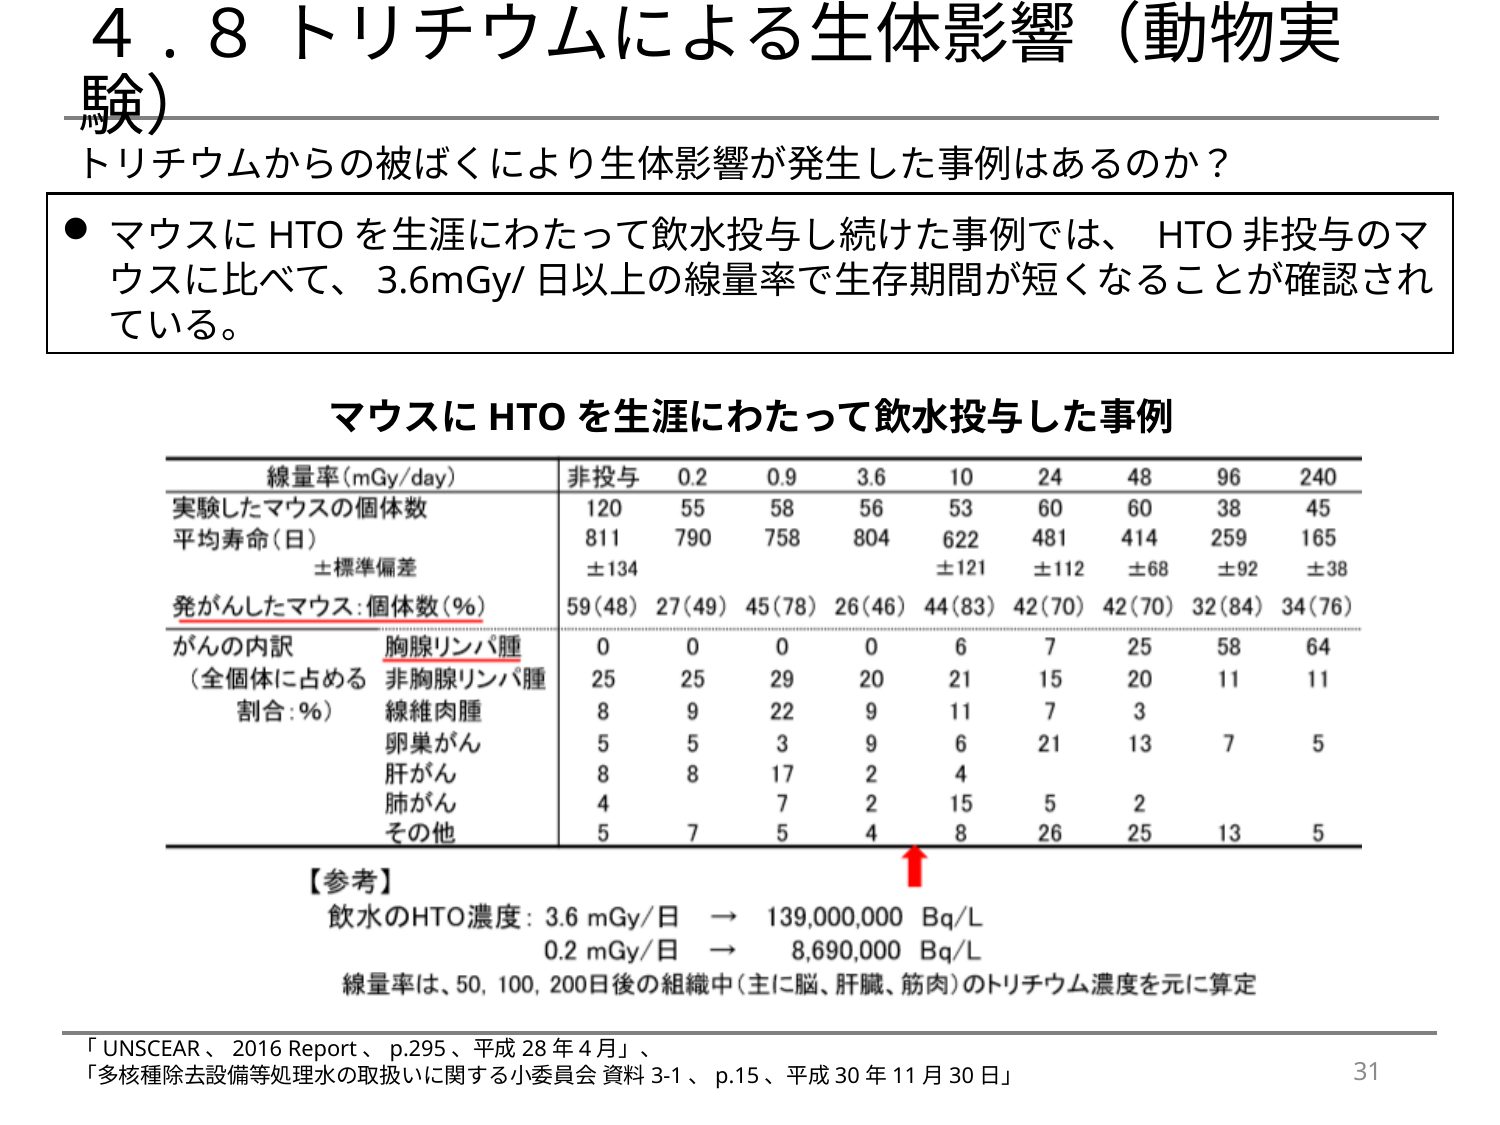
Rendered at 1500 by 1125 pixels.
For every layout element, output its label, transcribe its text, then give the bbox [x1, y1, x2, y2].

text_box トリチウムからの被ばくにより生体影響が発生した事例はあるのか？ [60, 132, 1440, 192]
text_box マウスにHTOを生涯にわたって飲水投与した事例 [158, 385, 1344, 446]
slide_number 31 [1059, 1042, 1397, 1103]
picture [138, 454, 1362, 999]
text_box 「UNSCEAR、2016 Report、p.295、平成28年4月」、 「多核種除去設備等処理水の取扱いに関する小委員会 資料3-1、p.15、平成30年11月30日」 [60, 1027, 1071, 1095]
title ４.８ トリチウムによる生体影響（動物実験） [63, 28, 1482, 116]
text_box マウスにHTOを生涯にわたって飲水投与し続けた事例では、 HTO非投与のマウスに比べて、3.6mGy/日以上の線量率で生存期間が短くなることが確認されている。 [46, 192, 1454, 354]
